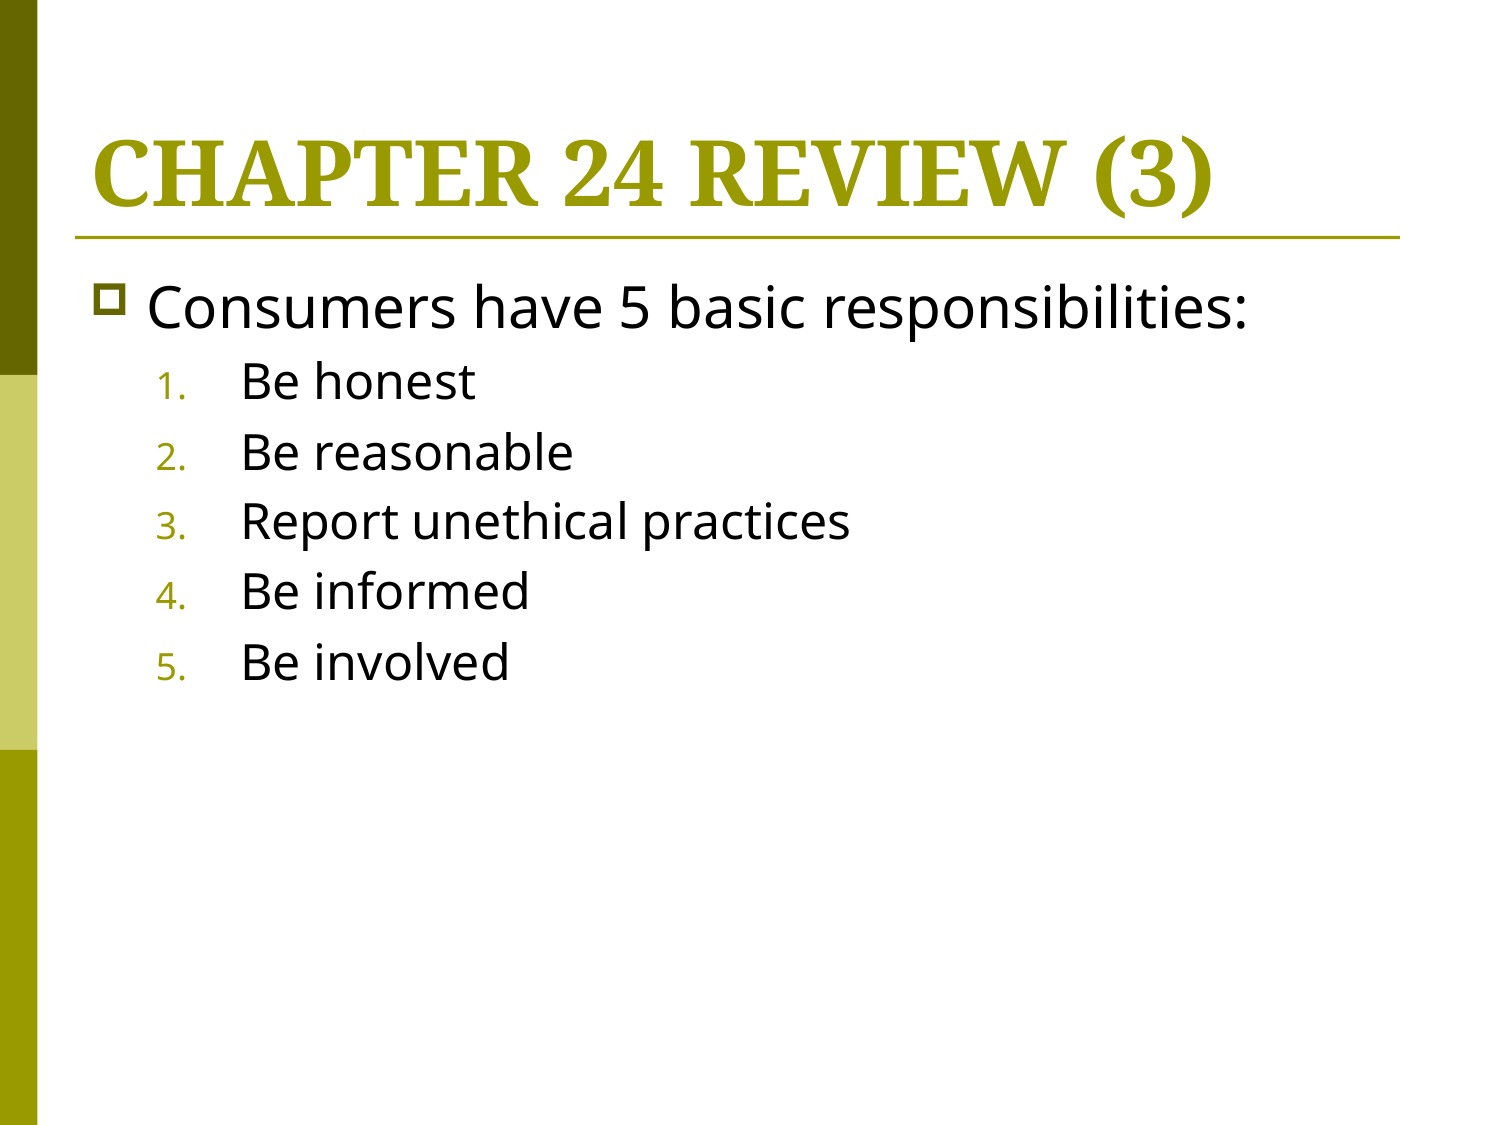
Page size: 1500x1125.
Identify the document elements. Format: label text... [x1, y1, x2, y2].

list Consumers have 5 basic responsibilities: Be honest Be reasonable Report unethical practices Be informed Be involved [74, 262, 1426, 1006]
title CHAPTER 24 REVIEW (3) [74, 45, 1426, 233]
